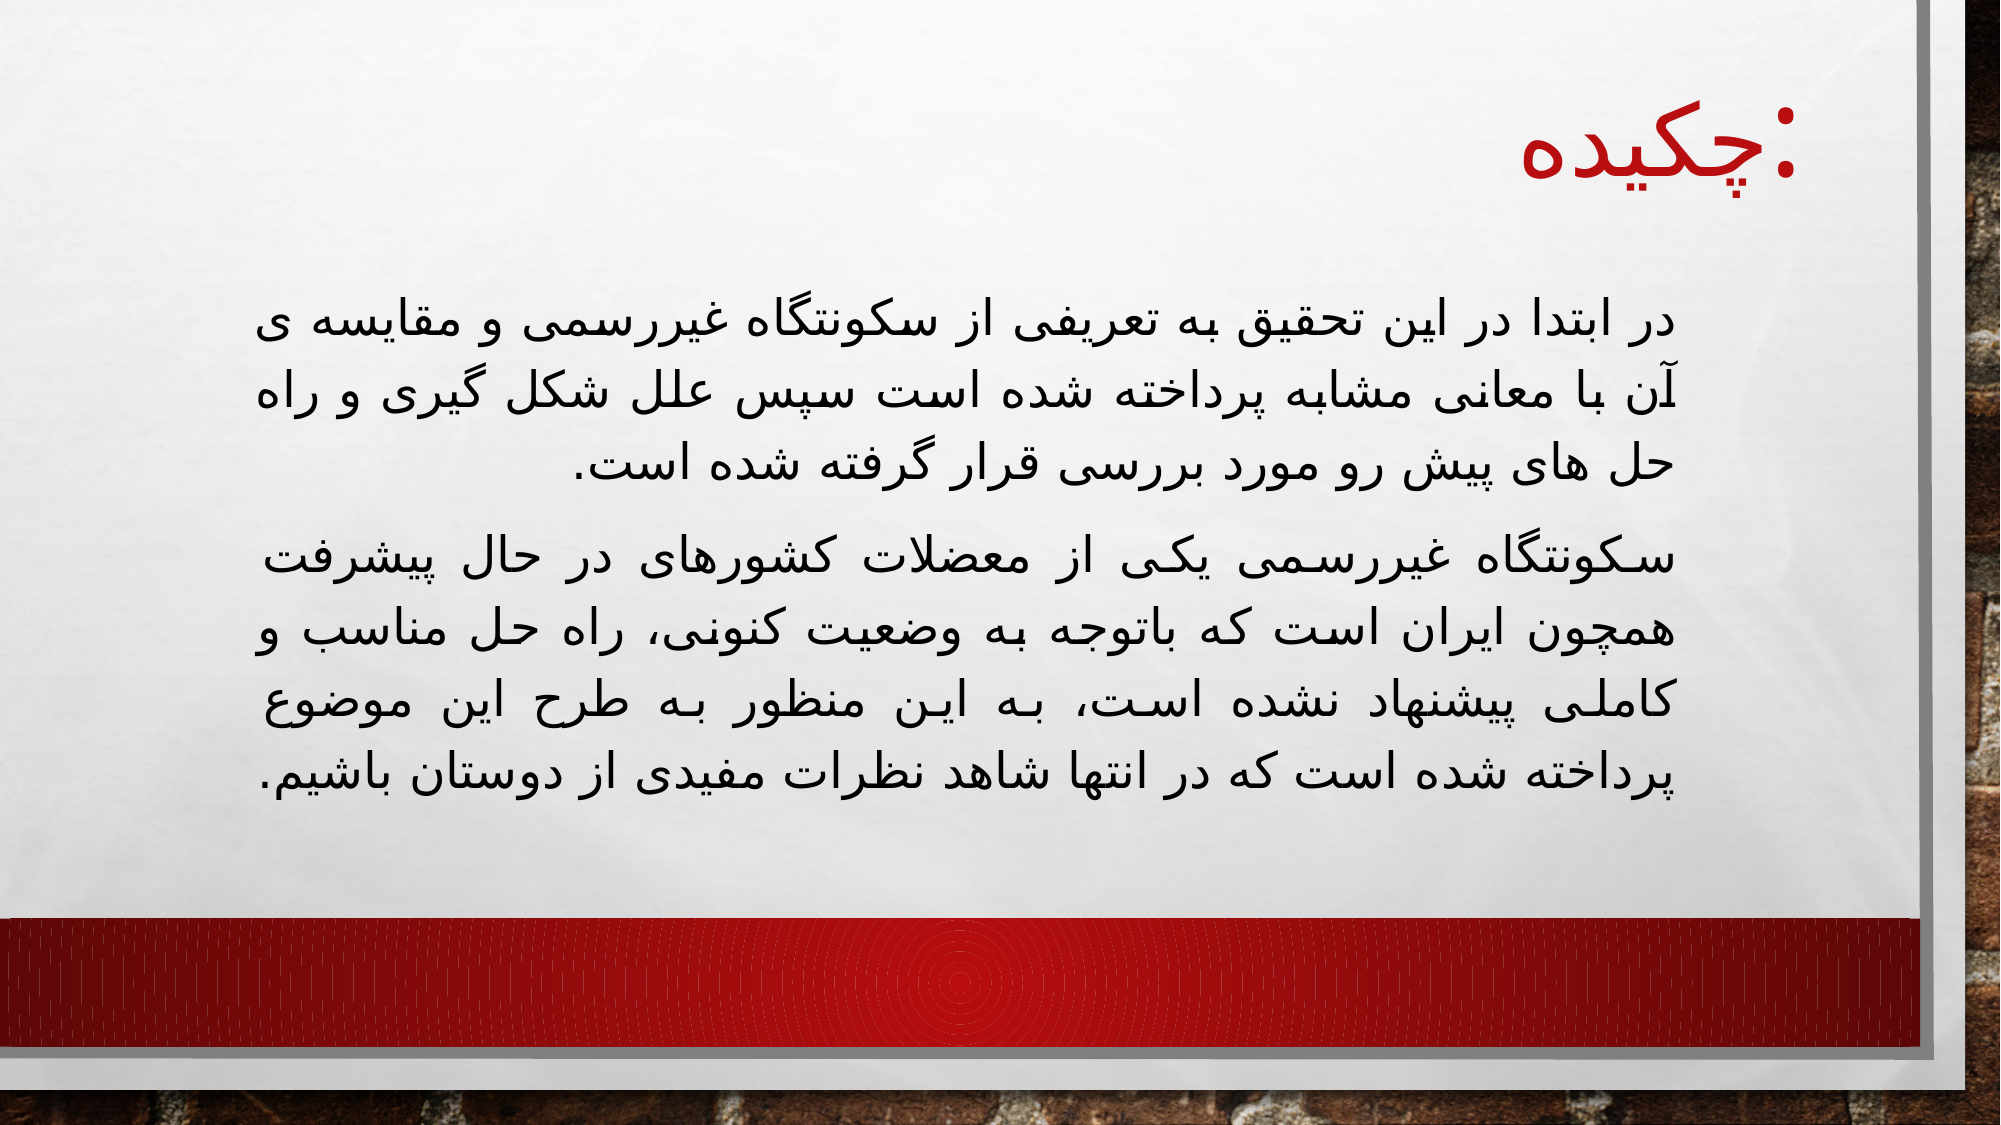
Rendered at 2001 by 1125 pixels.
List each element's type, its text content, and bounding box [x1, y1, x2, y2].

title چکیده: [112, 41, 1818, 231]
list در ابتدا در این تحقیق به تعریفی از سکونتگاه غیررسمی و مقایسه ی آن با معانی مشابه پرداخته شده است سپس علل شکل گیری و راه حل های پیش رو مورد بررسی قرار گرفته شده است. سکونتگاه غیررسمی یکی از معضلات کشورهای در حال پیشرفت همچون ایران است که باتوجه به وضعیت کنونی، راه حل مناسب و کاملی پیشنهاد نشده است، به این منظور به طرح این موضوع پرداخته شده است که در انتها شاهد نظرات مفیدی از دوستان باشیم. [238, 164, 1692, 909]
picture [0, 0, 2000, 1125]
